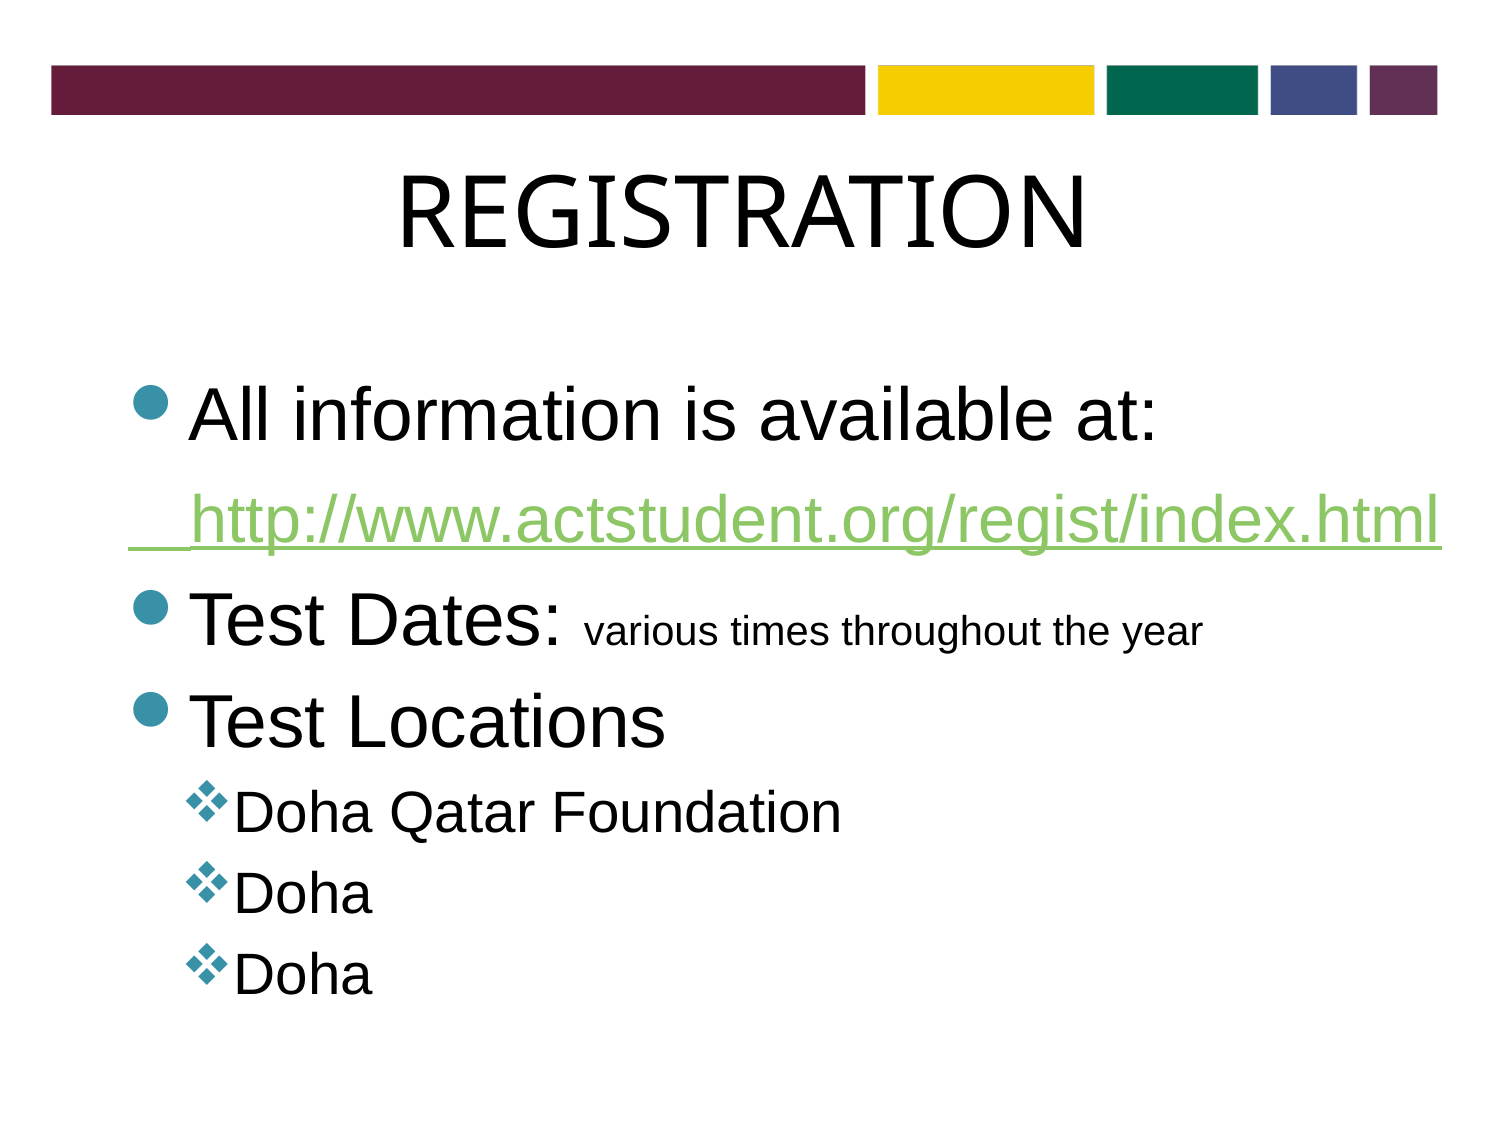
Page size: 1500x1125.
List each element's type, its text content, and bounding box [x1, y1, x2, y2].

list All information is available at: http://www.actstudent.org/regist/index.html Test Dates: various times throughout the year Test Locations Doha Qatar Foundation Doha Doha [99, 299, 1463, 1025]
title Registration [75, 137, 1413, 275]
picture [37, 49, 1438, 116]
